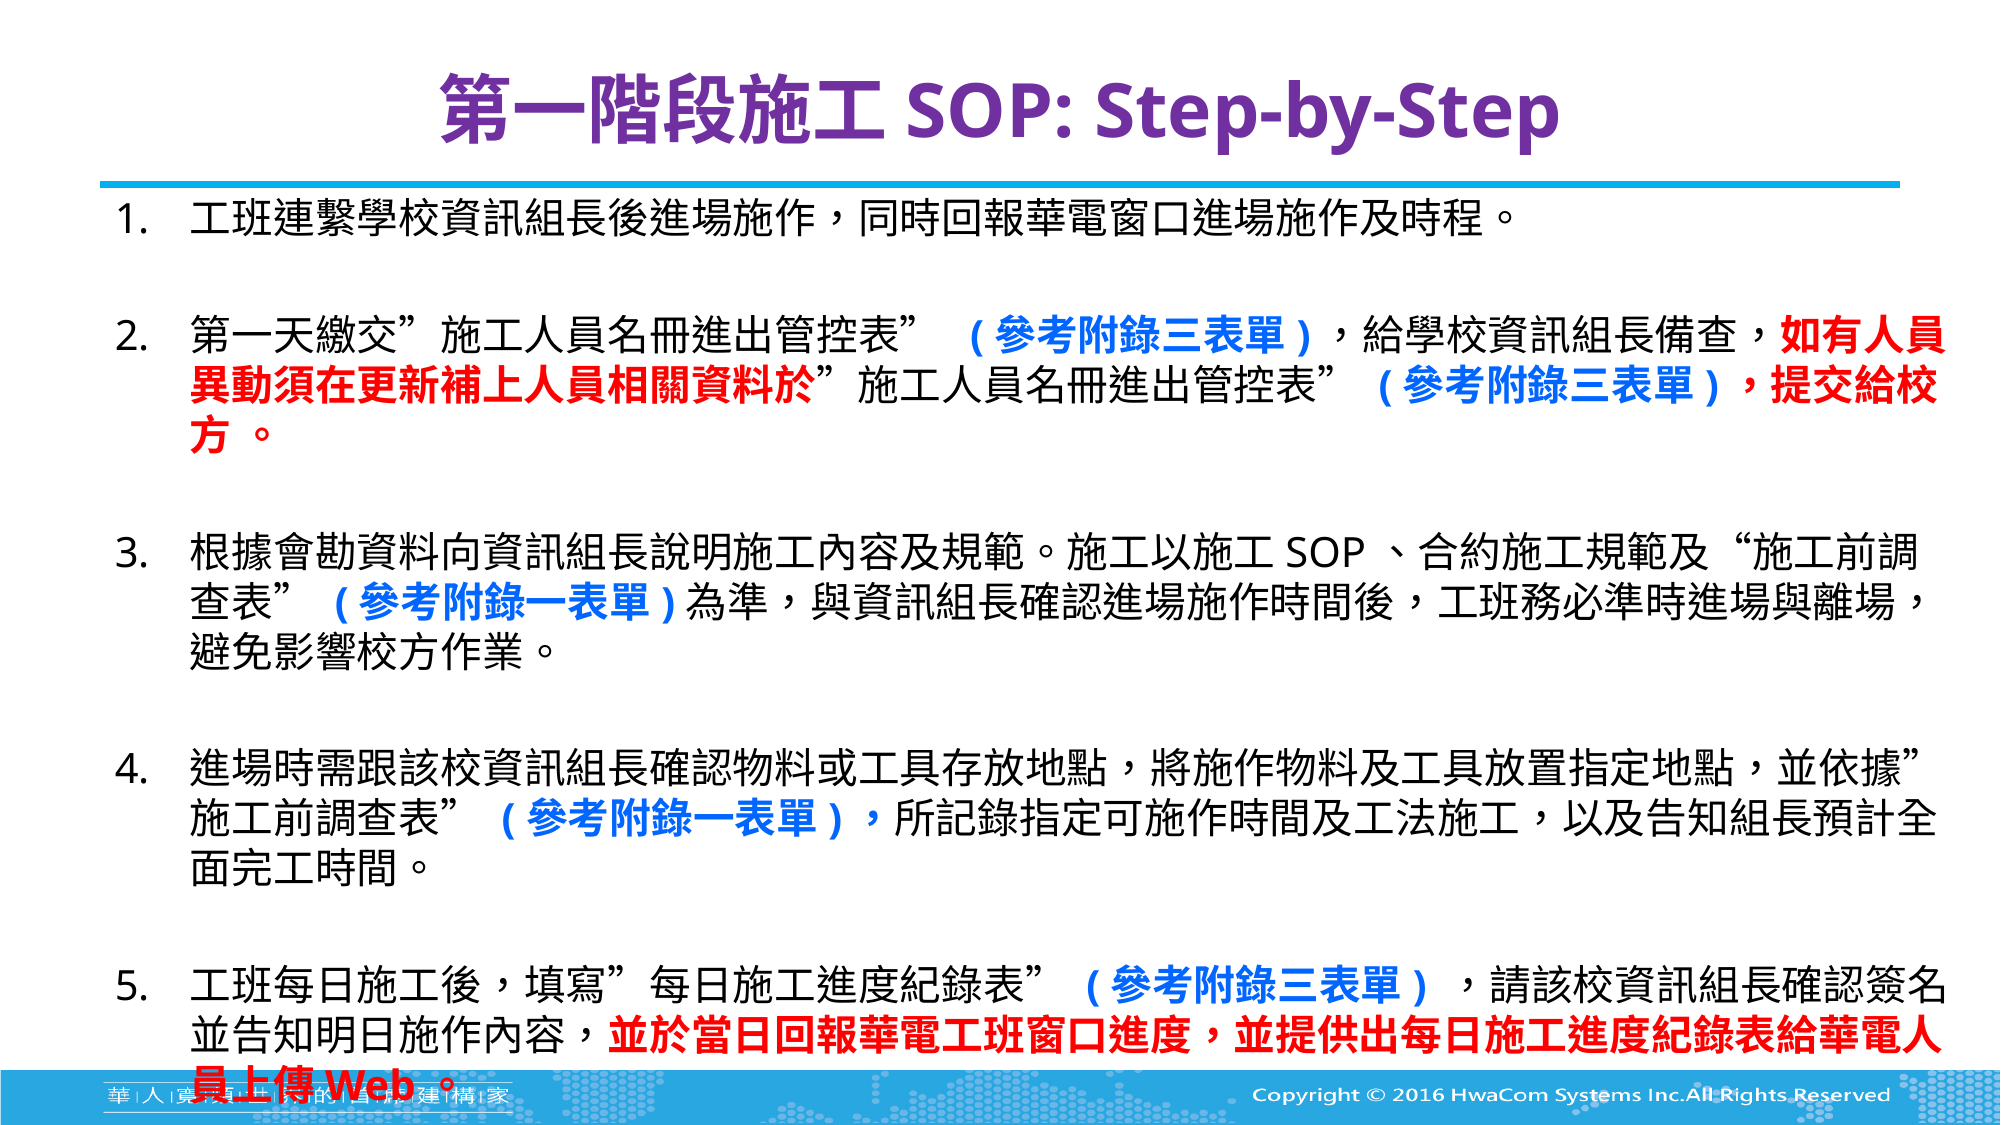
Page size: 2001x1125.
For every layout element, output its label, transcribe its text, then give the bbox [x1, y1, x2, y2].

picture [0, 1070, 2000, 1125]
list 工班連繫學校資訊組長後進場施作，同時回報華電窗口進場施作及時程。 第一天繳交”施工人員名冊進出管控表” (參考附錄三表單)，給學校資訊組長備查，如有人員異動須在更新補上人員相關資料於”施工人員名冊進出管控表” (參考附錄三表單)，提交給校方 。 根據會勘資料向資訊組長說明施工內容及規範。施工以施工SOP、合約施工規範及“施工前調查表” (參考附錄一表單)為準，與資訊組長確認進場施作時間後，工班務必準時進場與離場，避免影響校方作業。 進場時需跟該校資訊組長確認物料或工具存放地點，將施作物料及工具放置指定地點，並依據”施工前調查表” (參考附錄一表單)，所記錄指定可施作時間及工法施工，以及告知組長預計全面完工時間。 工班每日施工後，填寫”每日施工進度紀錄表” (參考附錄三表單) ，請該校資訊組長確認簽名並告知明日施作內容，並於當日回報華電工班窗口進度，並提供出每日施工進度紀錄表給華電人員上傳Web。 [99, 184, 1969, 1033]
title 第一階段施工SOP: Step-by-Step [99, 45, 1900, 171]
